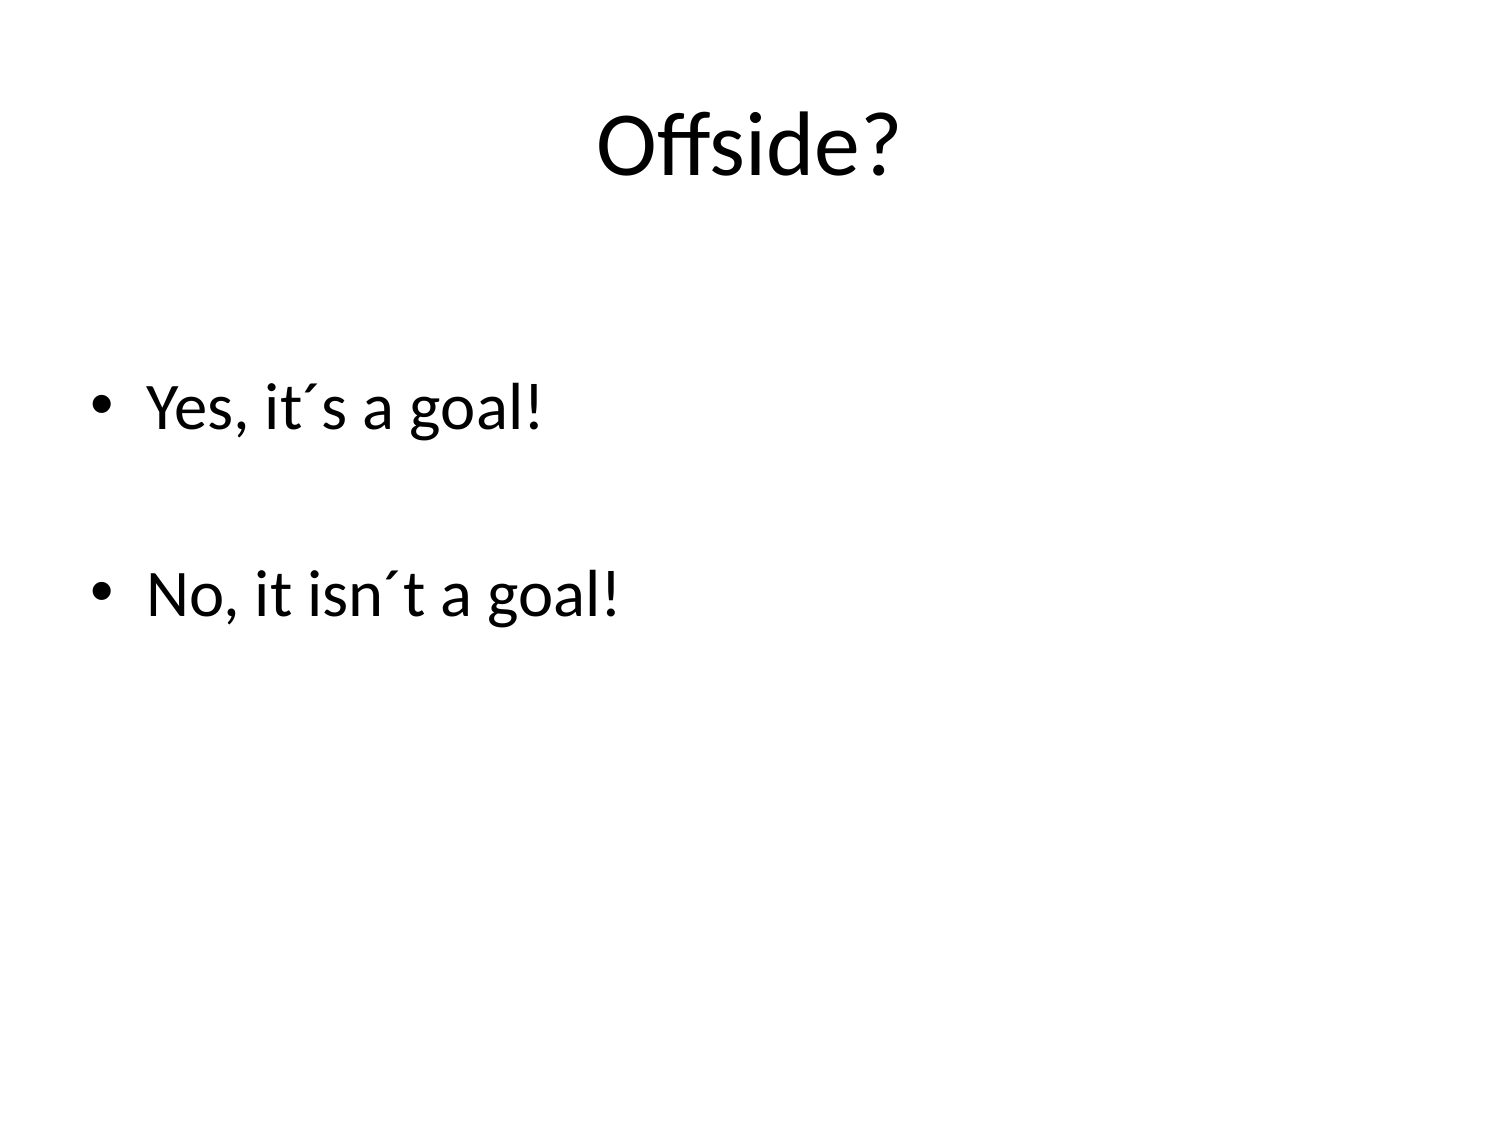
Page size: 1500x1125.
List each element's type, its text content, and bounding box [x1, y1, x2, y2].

list Yes, it´s a goal! No, it isn´t a goal! [75, 262, 1425, 1005]
title Offside? [75, 45, 1425, 233]
